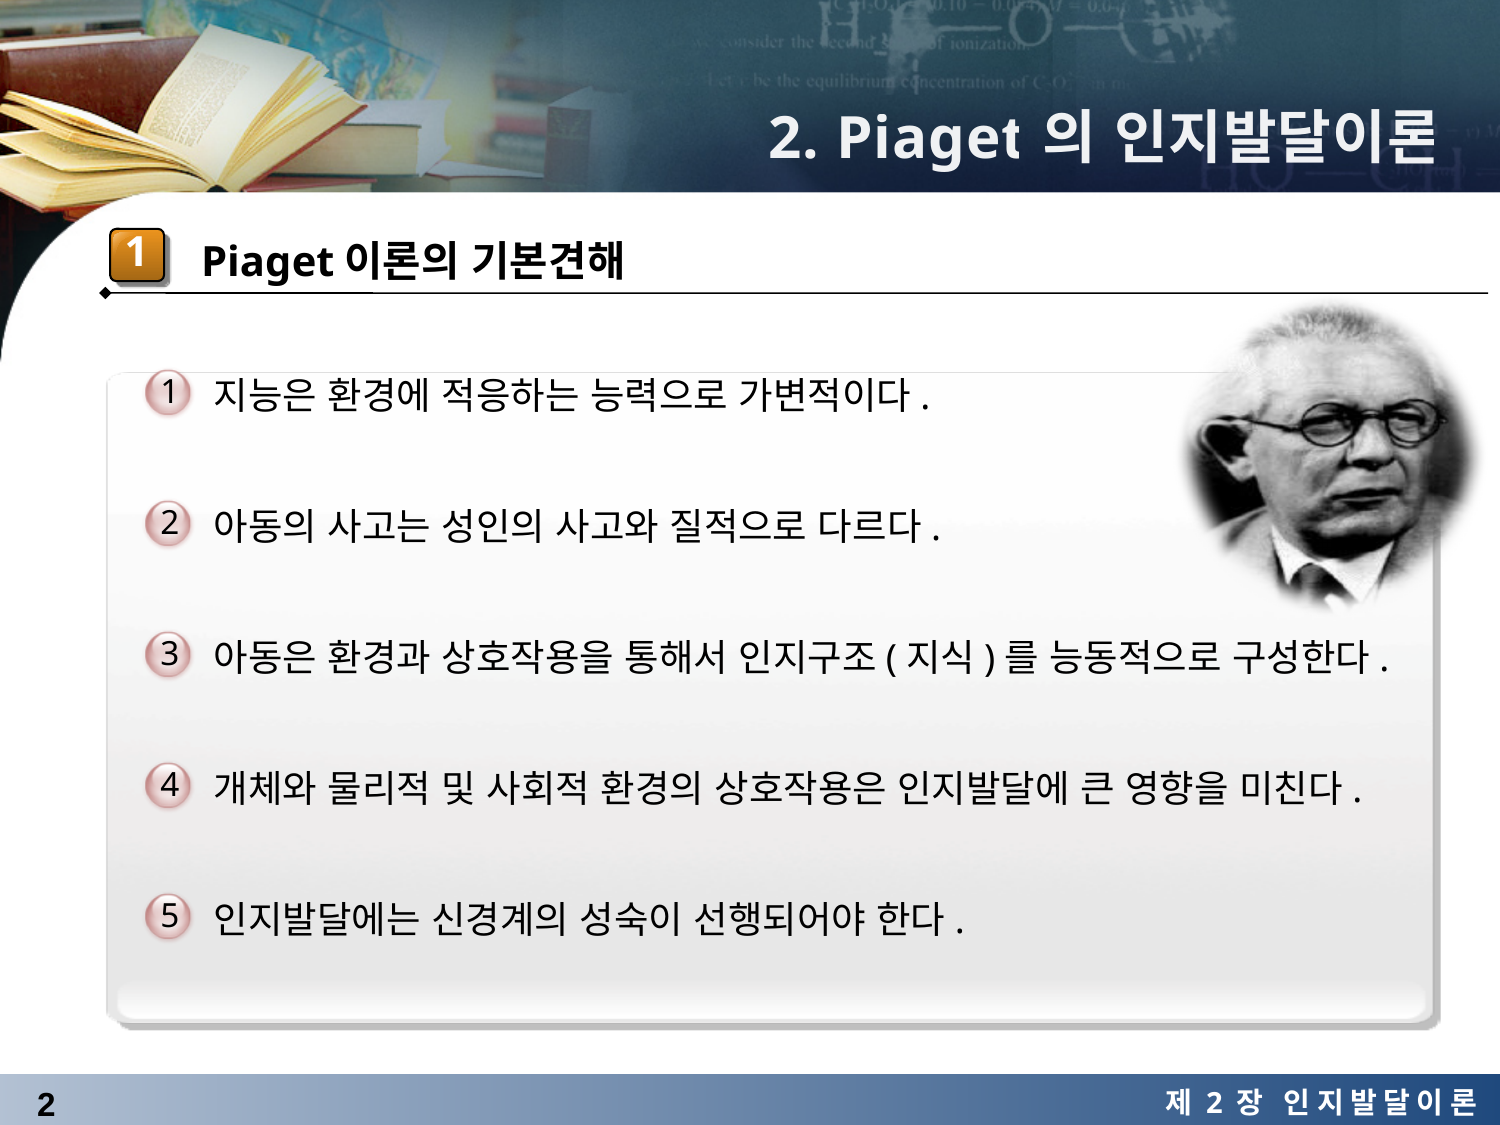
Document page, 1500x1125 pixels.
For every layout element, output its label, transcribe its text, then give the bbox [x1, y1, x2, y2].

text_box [140, 755, 1430, 819]
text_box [140, 886, 1097, 950]
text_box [140, 624, 1419, 688]
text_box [140, 493, 1166, 557]
text_box 2. Piaget의 인지발달이론 [753, 93, 1456, 178]
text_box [140, 362, 1097, 426]
picture [0, 0, 1500, 1055]
slide_number 2 [0, 1075, 116, 1120]
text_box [105, 216, 1489, 294]
